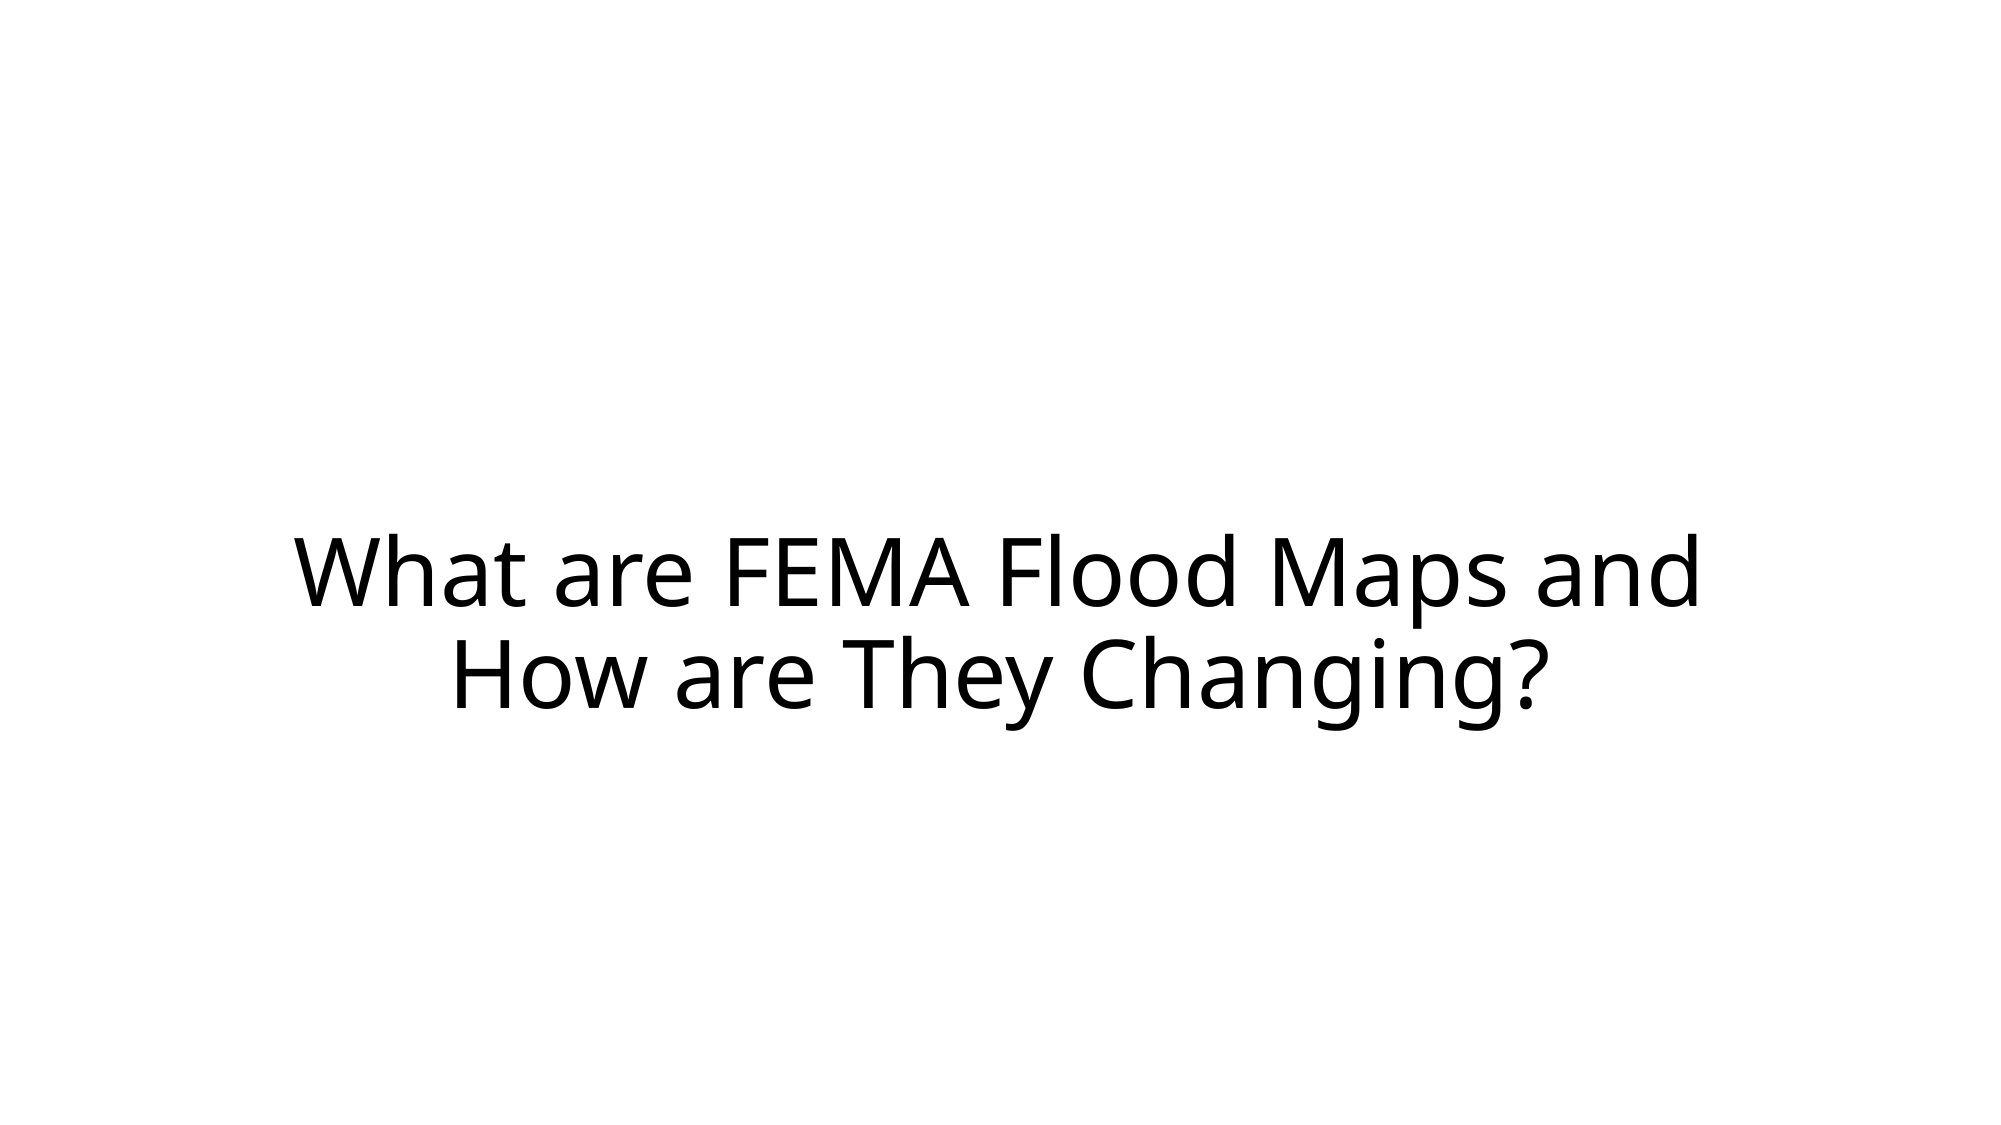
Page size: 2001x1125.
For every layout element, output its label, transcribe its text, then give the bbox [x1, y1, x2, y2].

title What are FEMA Flood Maps and How are They Changing? [210, 512, 1790, 738]
